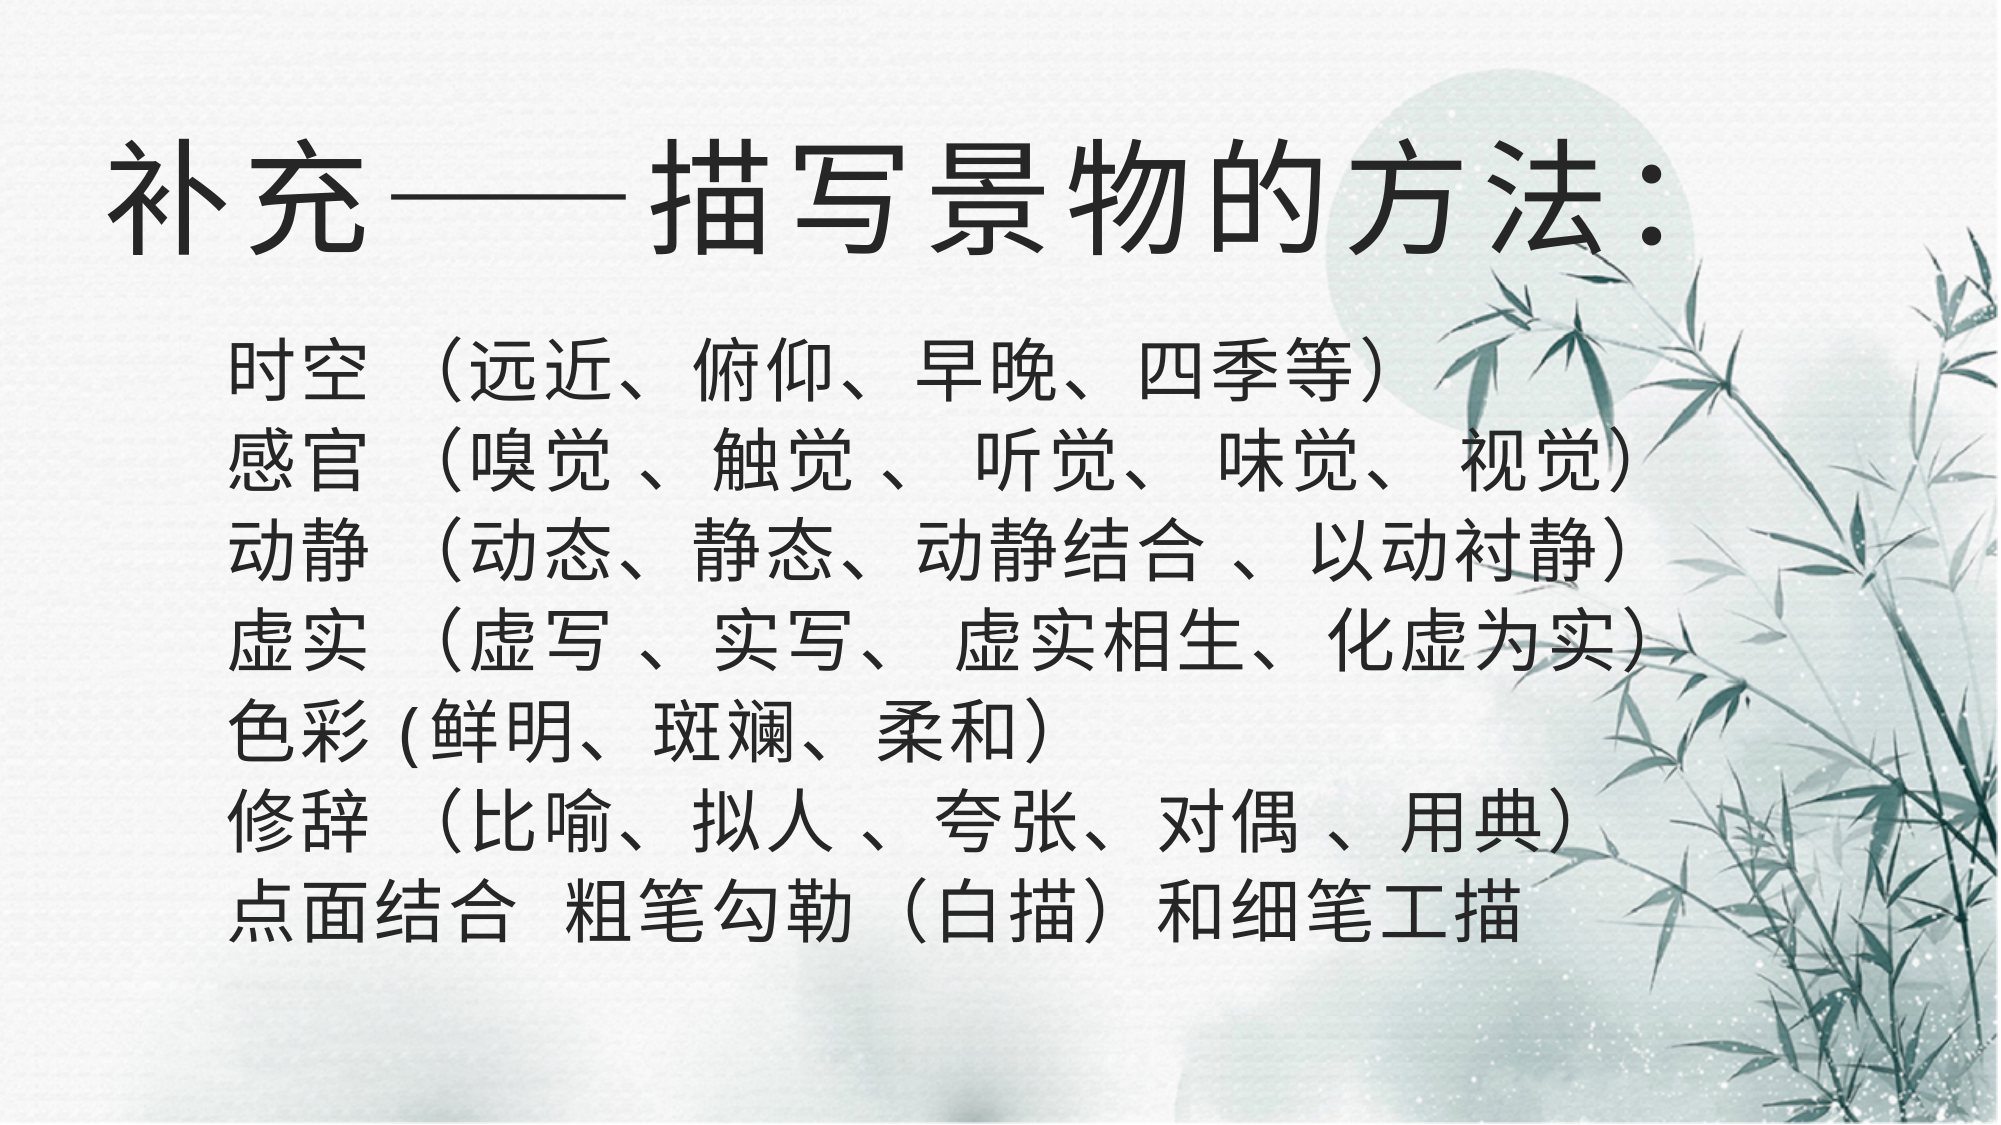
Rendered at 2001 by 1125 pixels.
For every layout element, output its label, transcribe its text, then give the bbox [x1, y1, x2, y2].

subtitle 时空 （远近、俯仰、早晚、四季等） 感官 （嗅觉 、触觉 、 听觉、 味觉、 视觉） 动静 （动态、静态、动静结合 、以动衬静） 虚实 （虚写 、实写、 虚实相生、化虚为实） 色彩 (鲜明、斑斓、柔和） 修辞 （比喻、拟人 、夸张、对偶 、用典） 点面结合 粗笔勾勒（白描）和细笔工描 [61, 318, 1740, 993]
title 补充——描写景物的方法： [89, 76, 1655, 279]
picture [0, 0, 1998, 1124]
